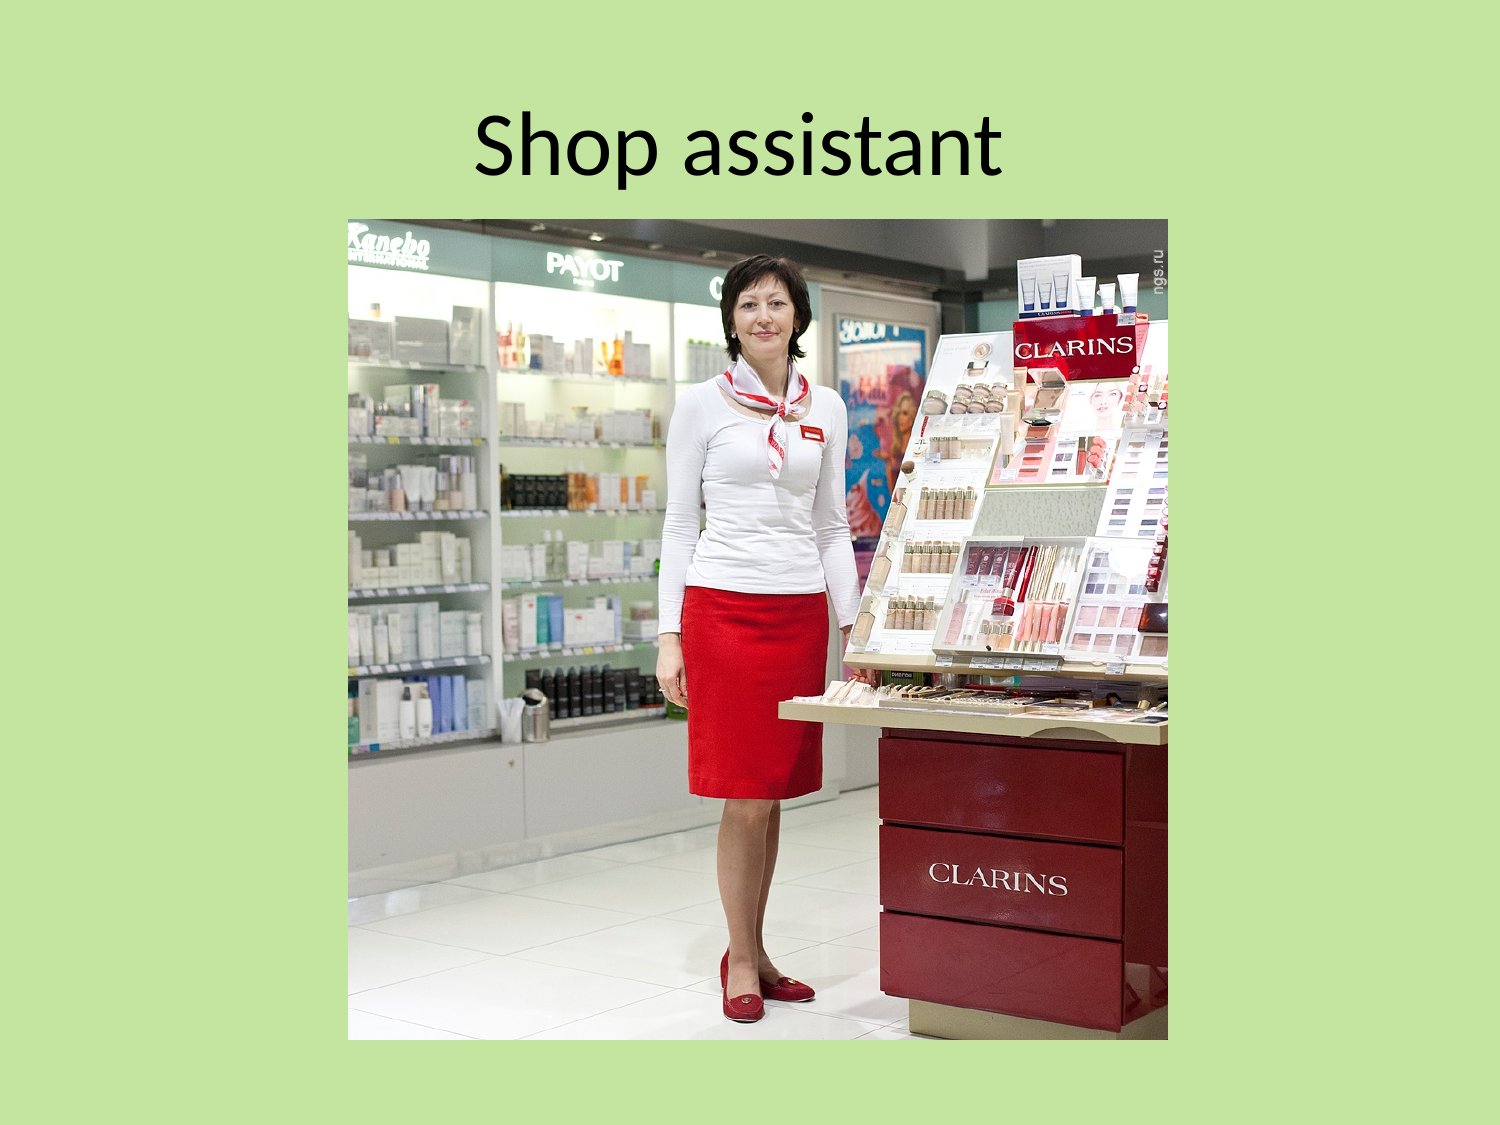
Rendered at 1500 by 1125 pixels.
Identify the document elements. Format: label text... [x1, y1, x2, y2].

picture [348, 219, 1169, 1040]
title Shop assistant [75, 45, 1425, 233]
